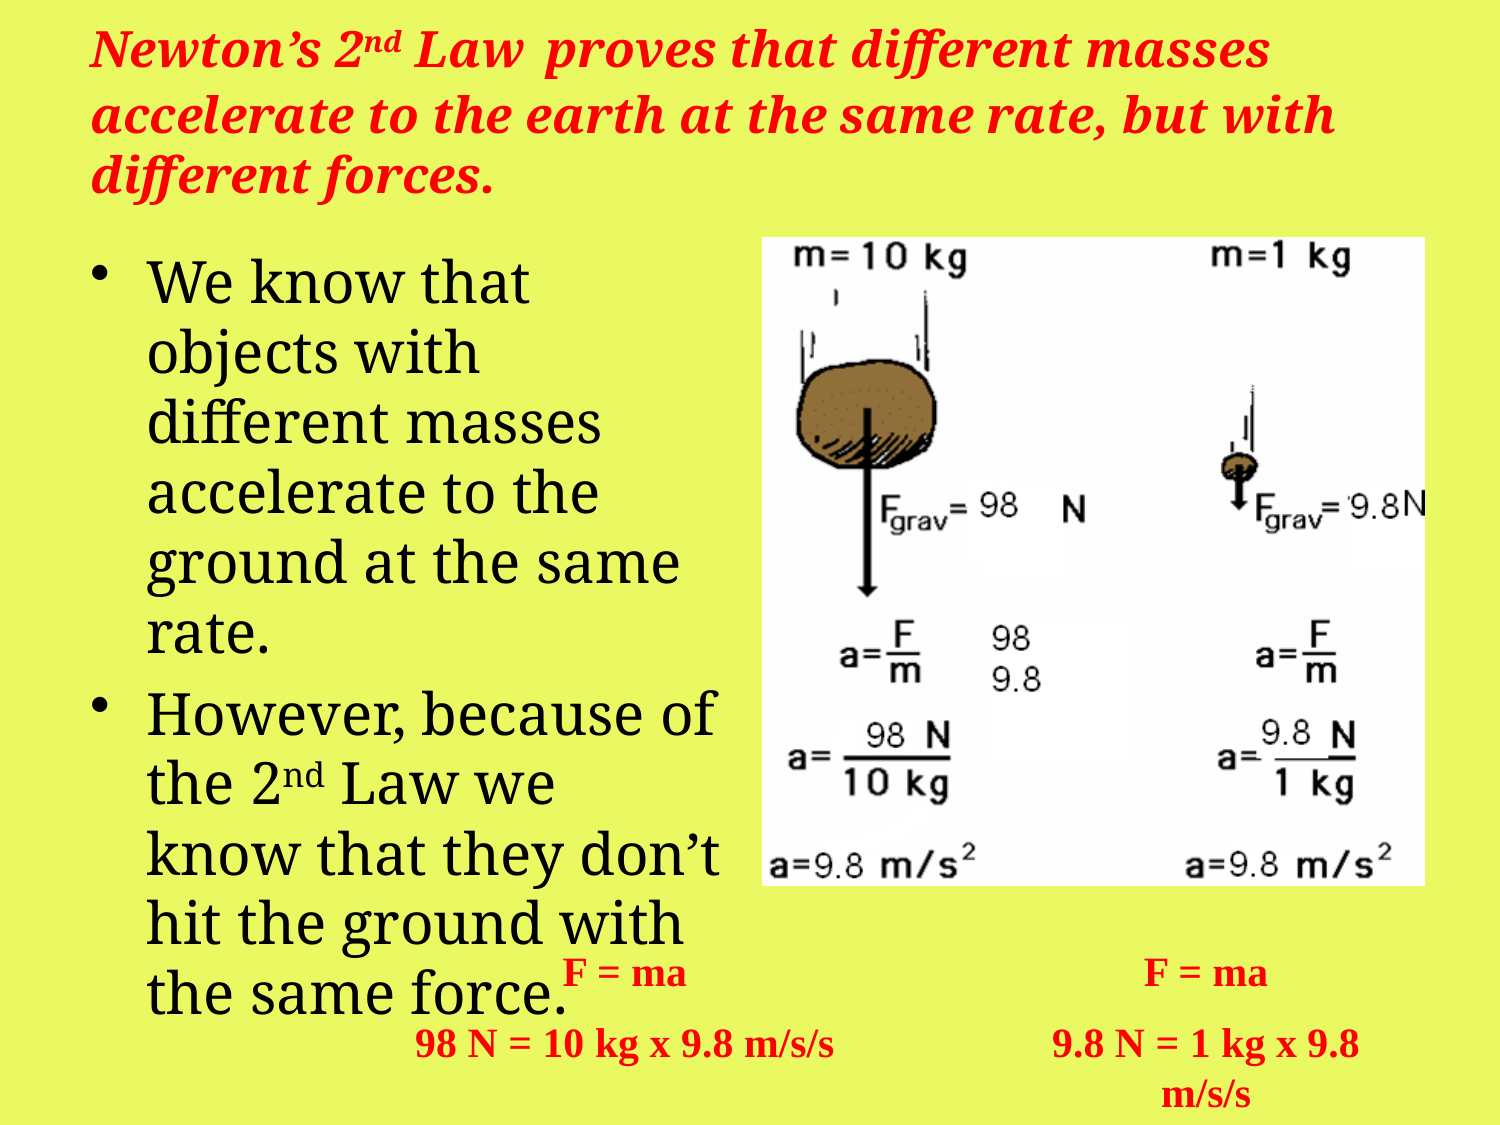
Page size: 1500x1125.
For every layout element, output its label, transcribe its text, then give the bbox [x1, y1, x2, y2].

text_box F = ma 9.8 N = 1 kg x 9.8 m/s/s [987, 937, 1425, 1124]
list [762, 237, 1426, 886]
title Newton’s 2nd Law proves that different masses accelerate to the earth at the same rate, but with different forces. [74, 0, 1426, 188]
text_box F = ma 98 N = 10 kg x 9.8 m/s/s [375, 937, 875, 1074]
list We know that objects with different masses accelerate to the ground at the same rate. However, because of the 2nd Law we know that they don’t hit the ground with the same force. [74, 237, 738, 981]
